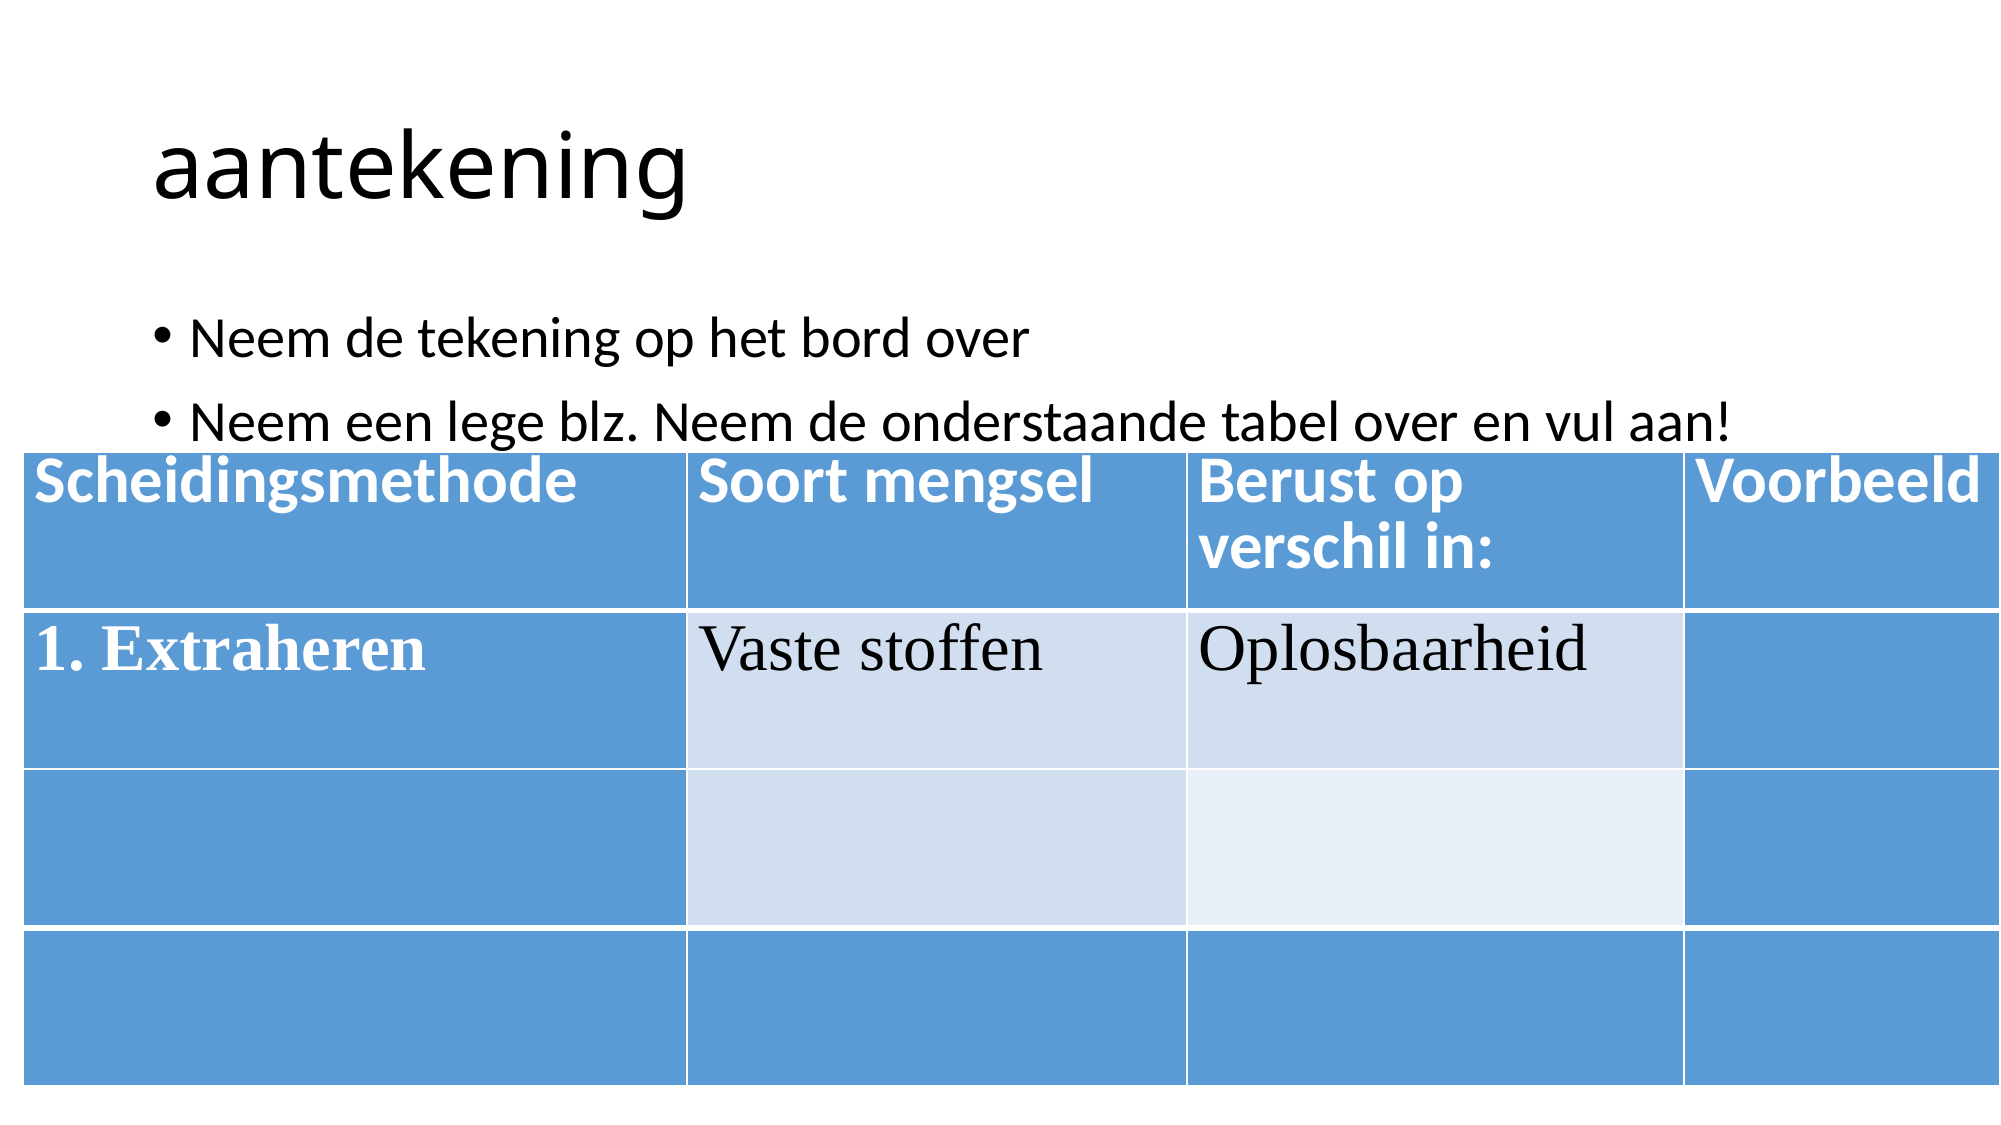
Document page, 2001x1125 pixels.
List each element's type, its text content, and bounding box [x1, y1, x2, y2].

table_cell Vaste stoffen [688, 613, 1186, 768]
table_header Voorbeeld [1685, 453, 1999, 608]
table_cell [1188, 931, 1683, 1085]
title aantekening [137, 59, 1863, 278]
table_header Soort mengsel [688, 453, 1186, 608]
table_header Scheidingsmethode [24, 453, 686, 608]
table_cell [1188, 770, 1683, 925]
list Neem de tekening op het bord over Neem een lege blz. Neem de onderstaande tabel over en vul aan! [137, 299, 1863, 451]
table_cell [1685, 931, 1999, 1085]
table_cell [24, 931, 686, 1085]
table_cell Oplosbaarheid [1188, 613, 1683, 768]
table_cell [24, 770, 686, 925]
table_cell [1685, 613, 1999, 768]
table_header Berust op verschil in: [1188, 453, 1683, 608]
table_cell [1685, 770, 1999, 925]
table_cell [688, 931, 1186, 1085]
table_cell [688, 770, 1186, 925]
table_cell 1. Extraheren [24, 613, 686, 768]
